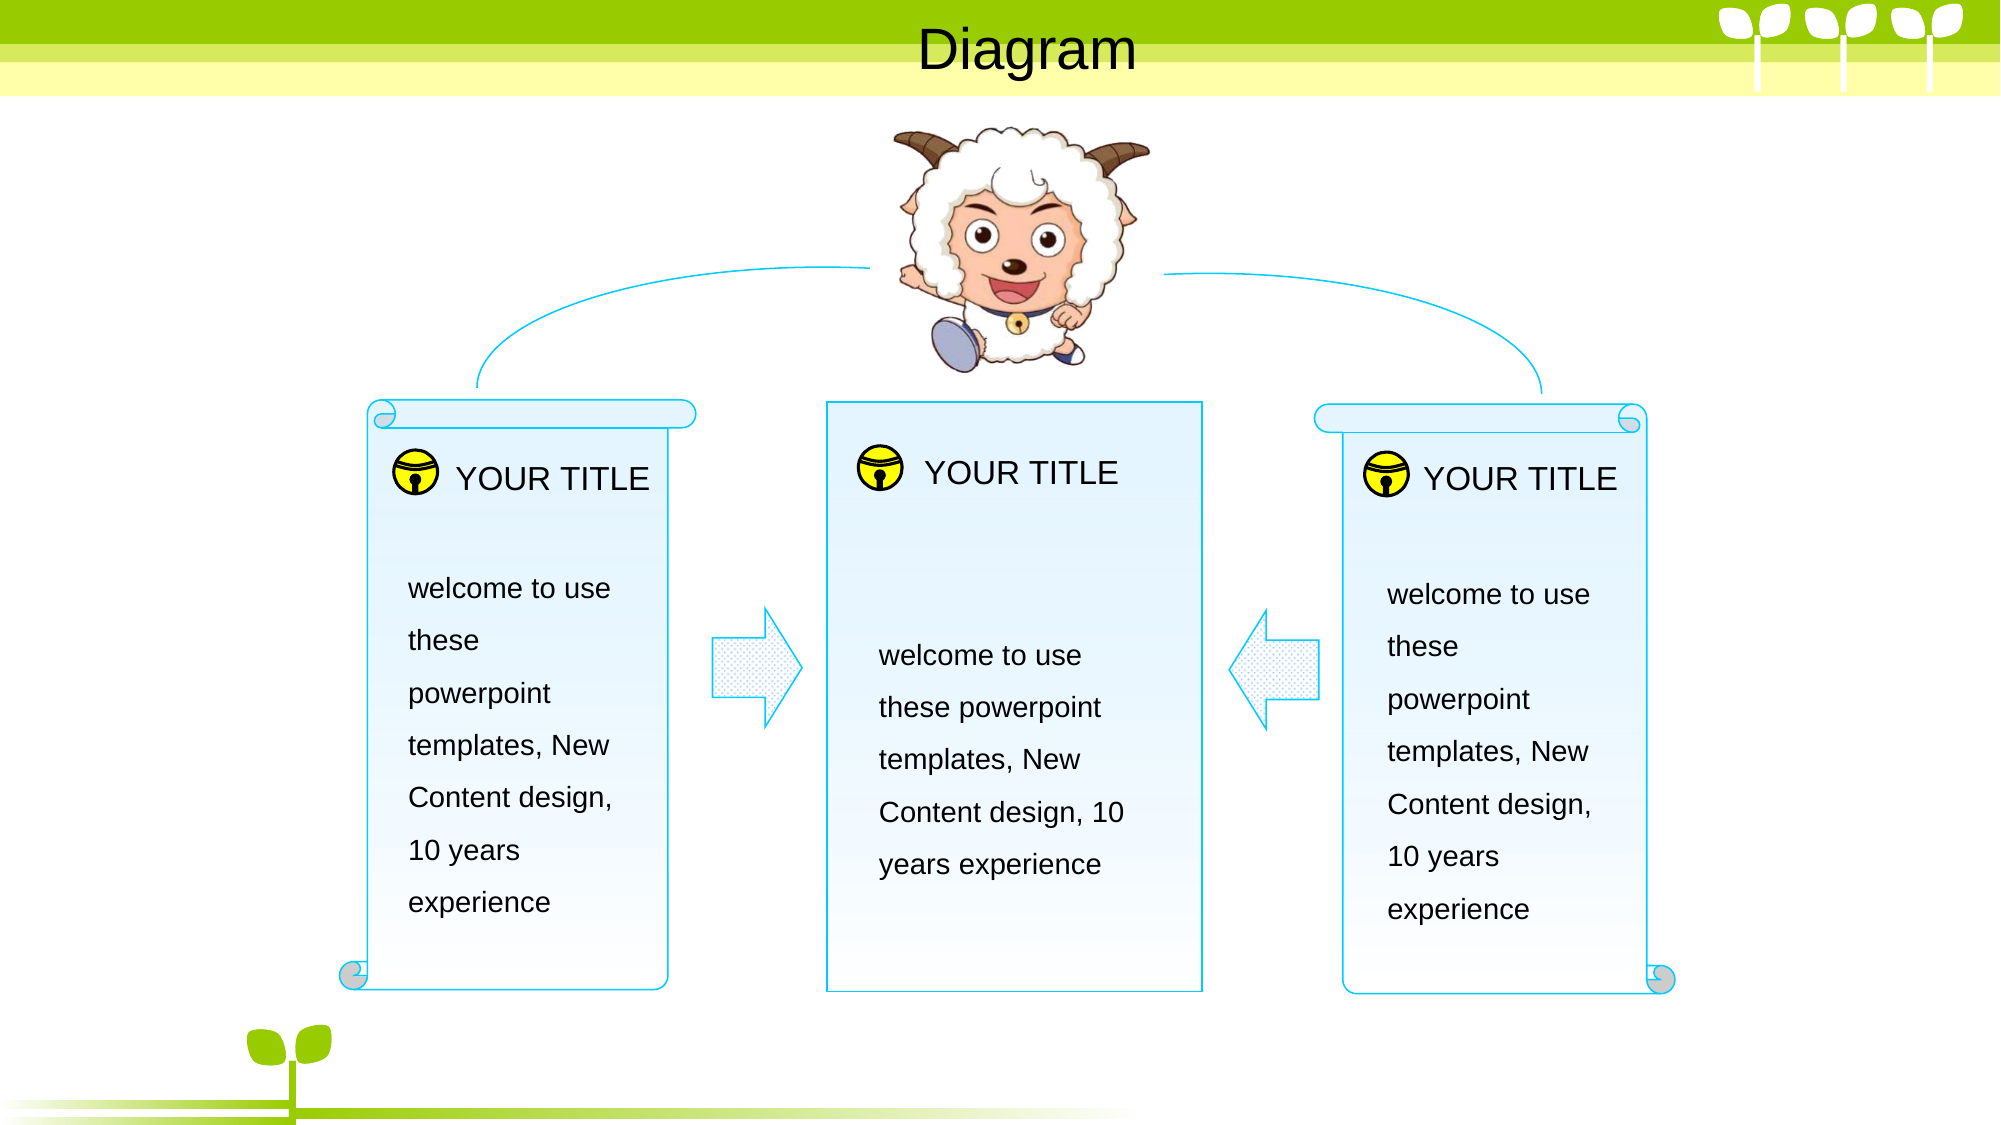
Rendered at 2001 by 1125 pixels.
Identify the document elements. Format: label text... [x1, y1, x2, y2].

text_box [858, 445, 903, 490]
text_box [339, 399, 696, 990]
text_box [1364, 452, 1409, 496]
text_box [476, 267, 870, 388]
title Diagram [127, 0, 1928, 94]
text_box YOUR TITLE [1404, 449, 1638, 505]
text_box YOUR TITLE [899, 443, 1144, 499]
text_box welcome to use these powerpoint templates, New Content design, 10 years experience [864, 610, 1176, 888]
text_box [1229, 610, 1319, 730]
text_box [827, 402, 1202, 992]
text_box [712, 608, 803, 728]
text_box YOUR TITLE [435, 449, 671, 505]
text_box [393, 449, 438, 494]
picture [887, 113, 1154, 375]
text_box welcome to use these powerpoint templates, New Content design, 10 years experience [1372, 550, 1620, 933]
text_box [1314, 404, 1675, 994]
text_box welcome to use these powerpoint templates, New Content design, 10 years experience [393, 544, 641, 926]
text_box [1163, 273, 1542, 395]
